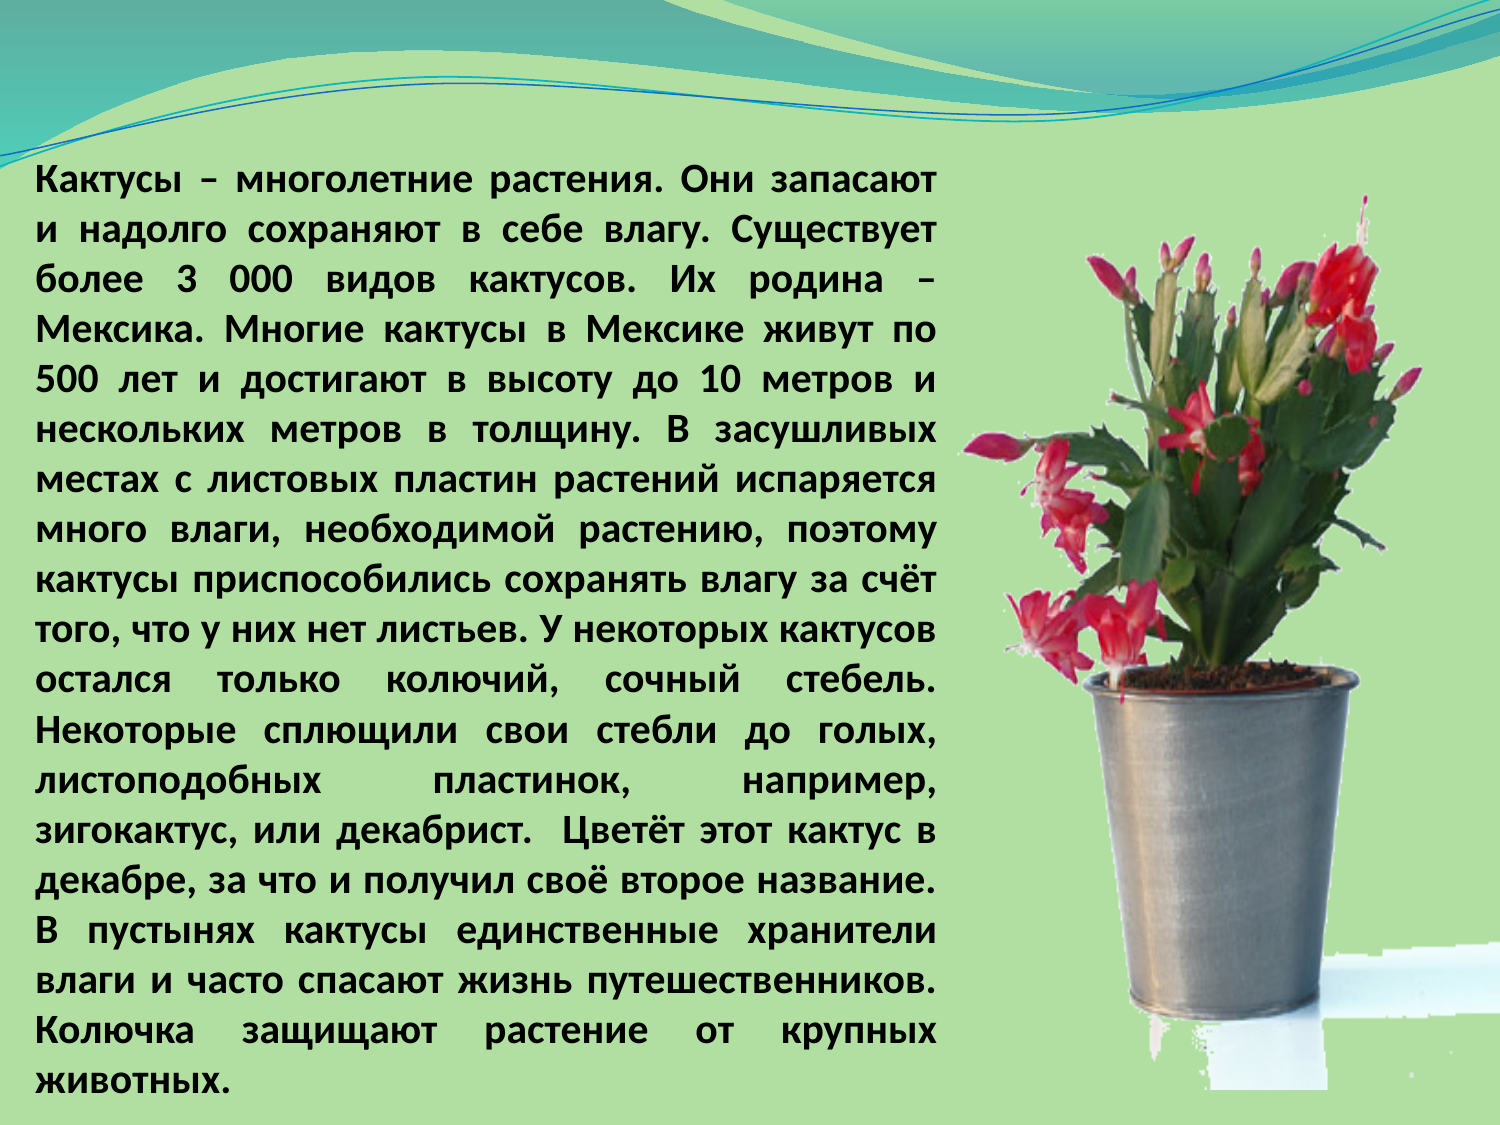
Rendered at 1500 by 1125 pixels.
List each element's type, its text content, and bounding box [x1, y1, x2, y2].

picture [913, 140, 1500, 1091]
title Кактусы – многолетние растения. Они запасают и надолго сохраняют в себе влагу. Существует более 3 000 видов кактусов. Их родина – Мексика. Многие кактусы в Мексике живут по 500 лет и достигают в высоту до 10 метров и нескольких метров в толщину. В засушливых местах с листовых пластин растений испаряется много влаги, необходимой растению, поэтому кактусы приспособились сохранять влагу за счёт того, что у них нет листьев. У некоторых кактусов остался только колючий, сочный стебель. Некоторые сплющили свои стебли до голых, листоподобных пластинок, например, зигокактус, или декабрист. Цветёт этот кактус в декабре, за что и получил своё второе название. В пустынях кактусы единственные хранители влаги и часто спасают жизнь путешественников. Колючка защищают растение от крупных животных. [35, 914, 915, 1102]
